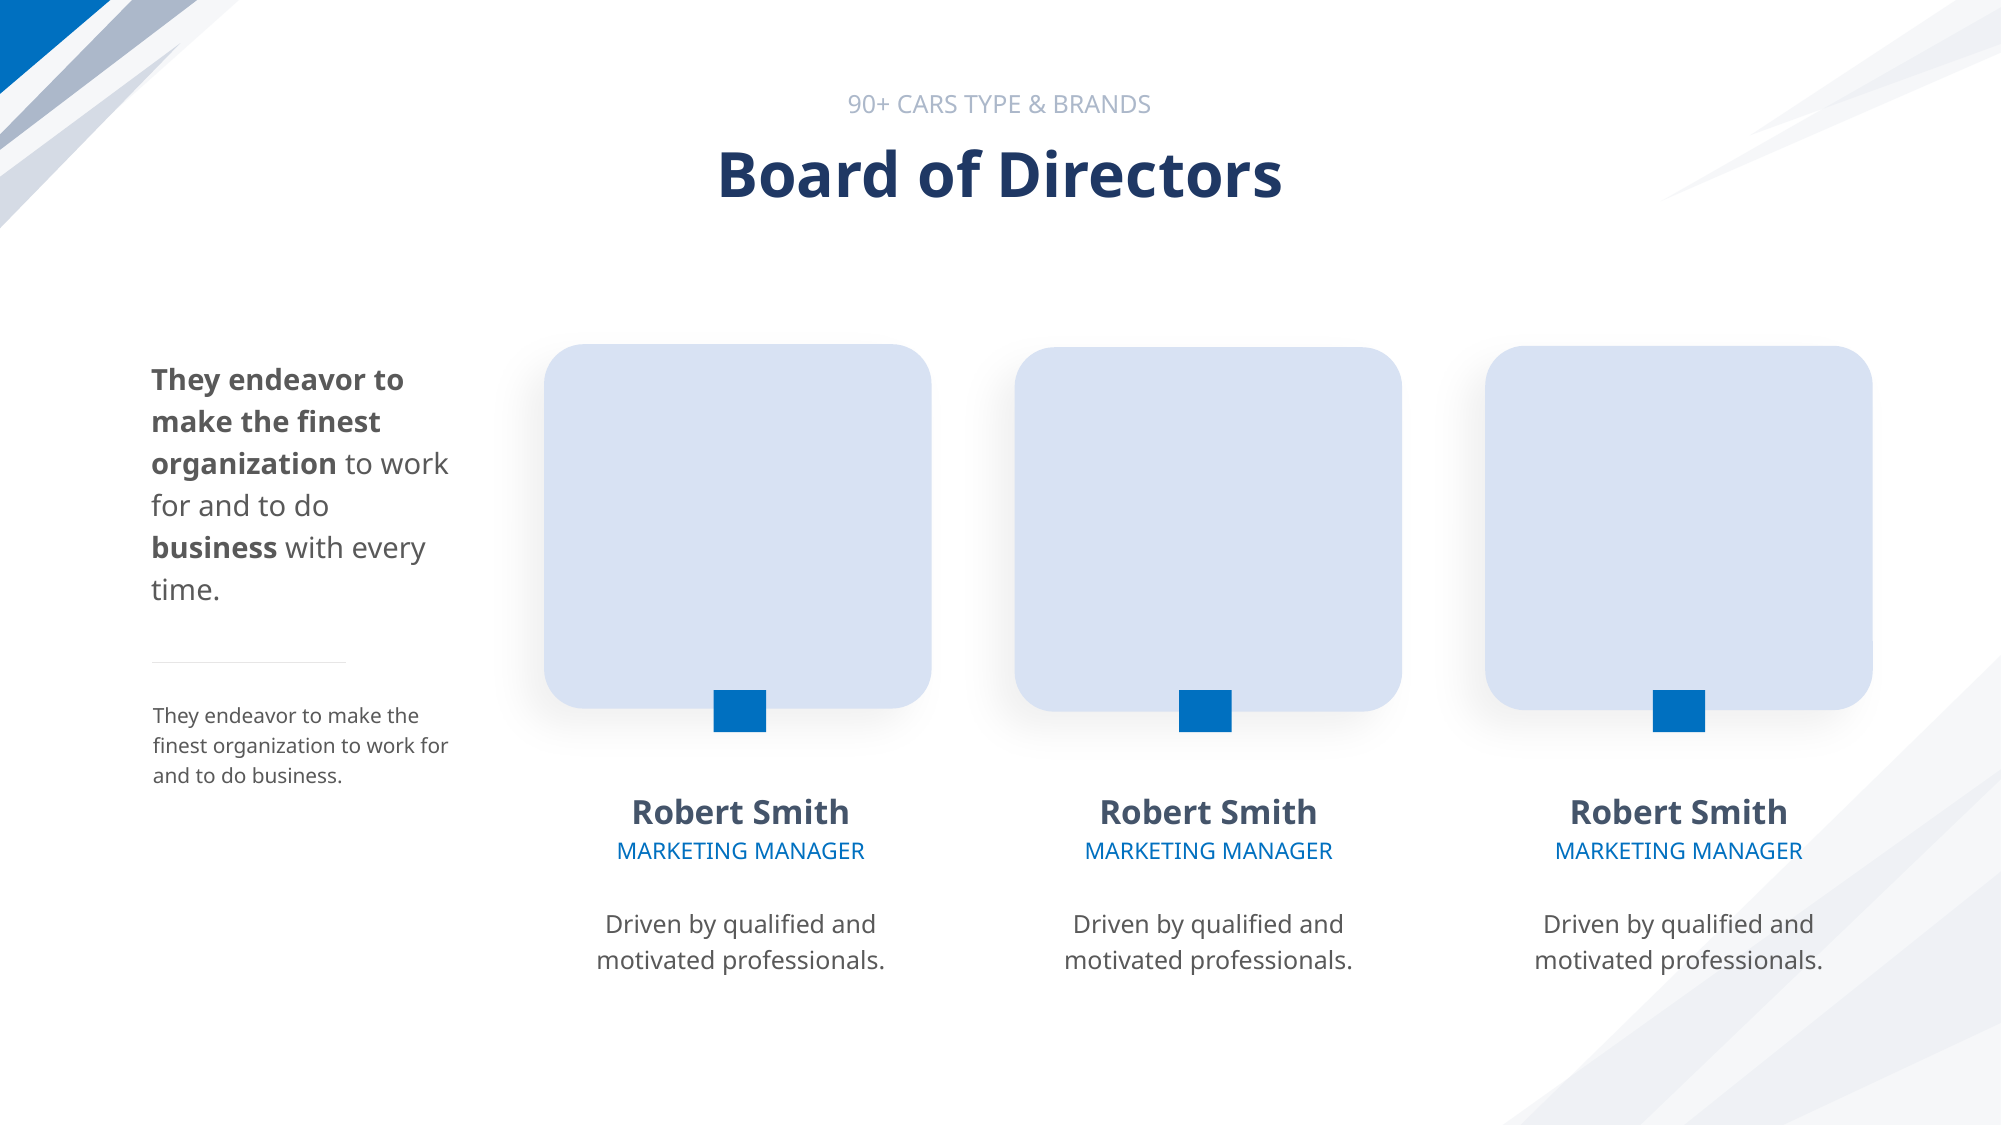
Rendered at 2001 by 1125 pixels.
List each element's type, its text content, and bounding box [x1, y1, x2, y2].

text_box They endeavor to make the finest organization to work for and to do business with every time. [135, 347, 503, 617]
text_box Driven by qualified and motivated professionals. [1465, 895, 1893, 983]
text_box They endeavor to make the finest organization to work for and to do business. [137, 690, 472, 797]
text_box [1179, 690, 1232, 733]
text_box [713, 690, 767, 733]
text_box Robert Smith MARKETING MANAGER [1484, 775, 1874, 873]
text_box [1014, 347, 1403, 712]
text_box [1485, 345, 1873, 711]
text_box Driven by qualified and motivated professionals. [527, 895, 955, 983]
text_box 90+ CARS TYPE & BRANDS [825, 81, 1175, 127]
text_box Robert Smith MARKETING MANAGER [546, 775, 936, 873]
text_box Robert Smith MARKETING MANAGER [1014, 775, 1404, 873]
text_box [544, 344, 932, 709]
title Board of Directors [136, 109, 1864, 246]
text_box Driven by qualified and motivated professionals. [995, 895, 1423, 983]
text_box [1652, 690, 1706, 733]
